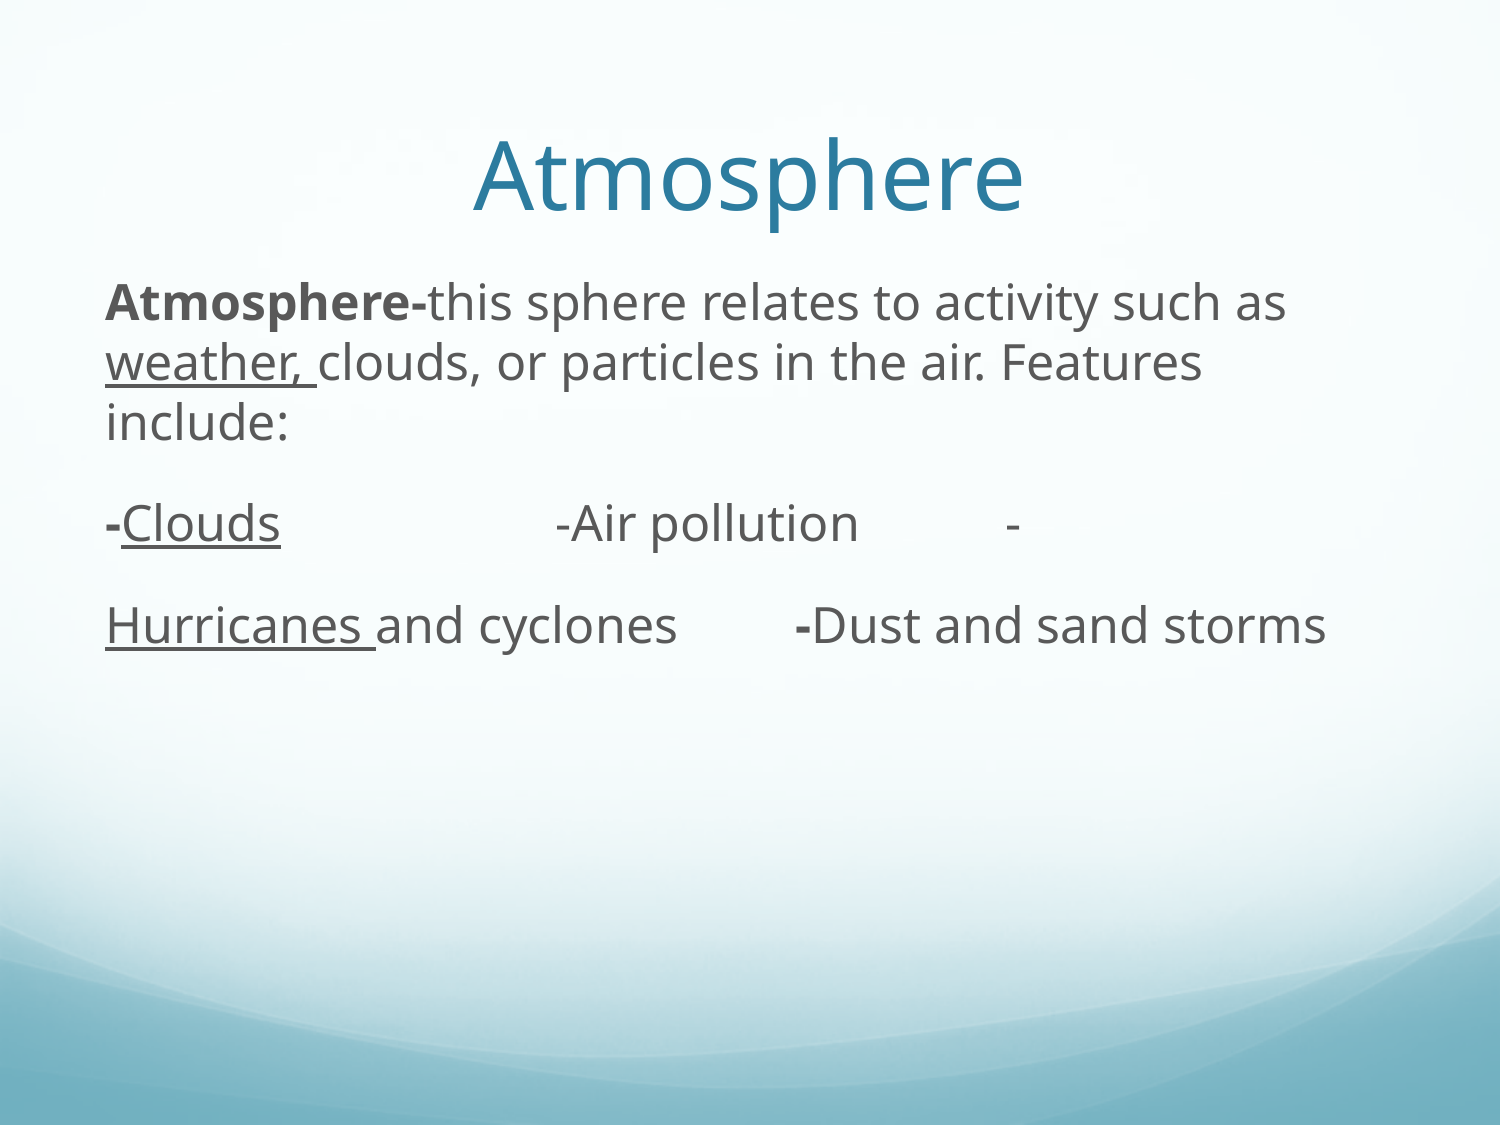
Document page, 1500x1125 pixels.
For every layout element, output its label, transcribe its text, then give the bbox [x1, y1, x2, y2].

list Atmosphere-this sphere relates to activity such as weather, clouds, or particles in the air. Features include: -Clouds -Air pollution - Hurricanes and cyclones -Dust and sand storms [90, 262, 1410, 975]
title Atmosphere [90, 17, 1410, 237]
